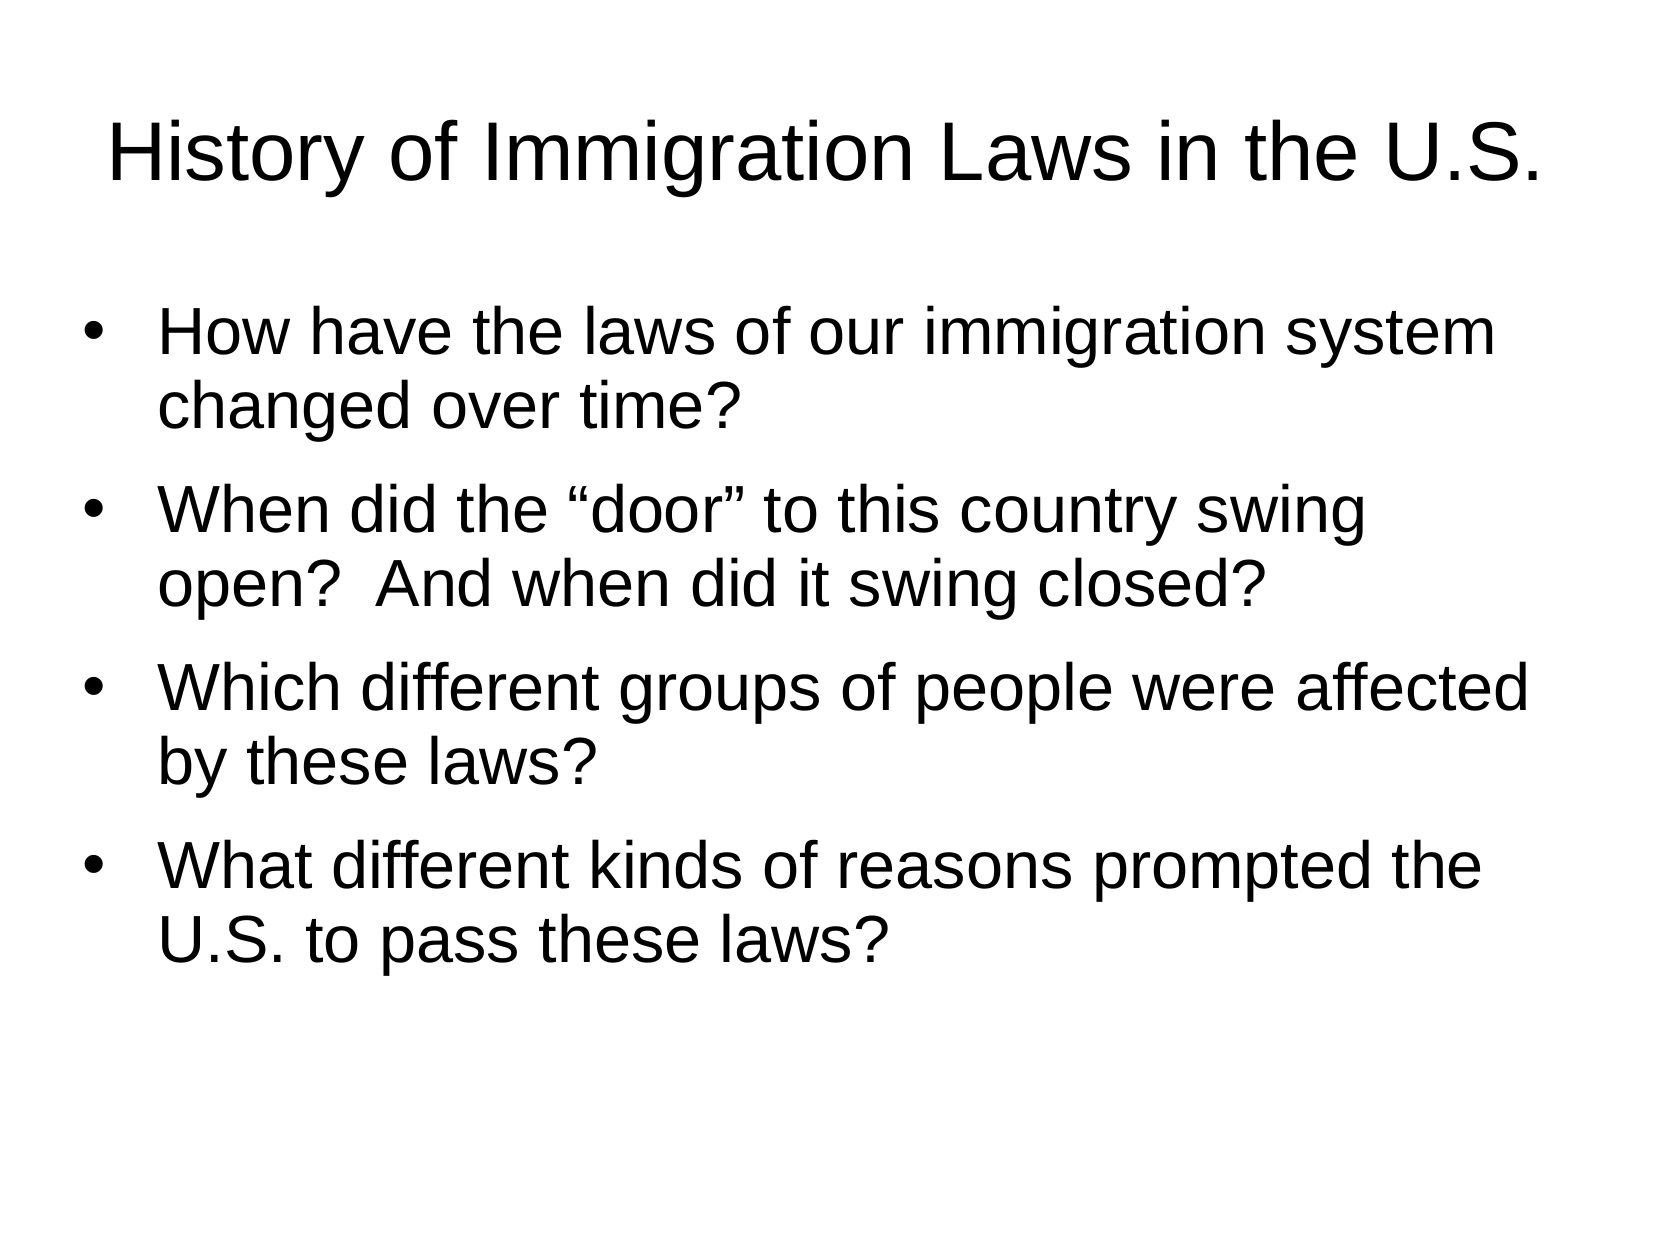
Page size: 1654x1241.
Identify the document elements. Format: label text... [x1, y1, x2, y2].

list How have the laws of our immigration system changed over time? When did the “door” to this country swing open? And when did it swing closed? Which different groups of people were affected by these laws? What different kinds of reasons prompted the U.S. to pass these laws? [82, 290, 1570, 1108]
title History of Immigration Laws in the U.S. [82, 49, 1570, 256]
